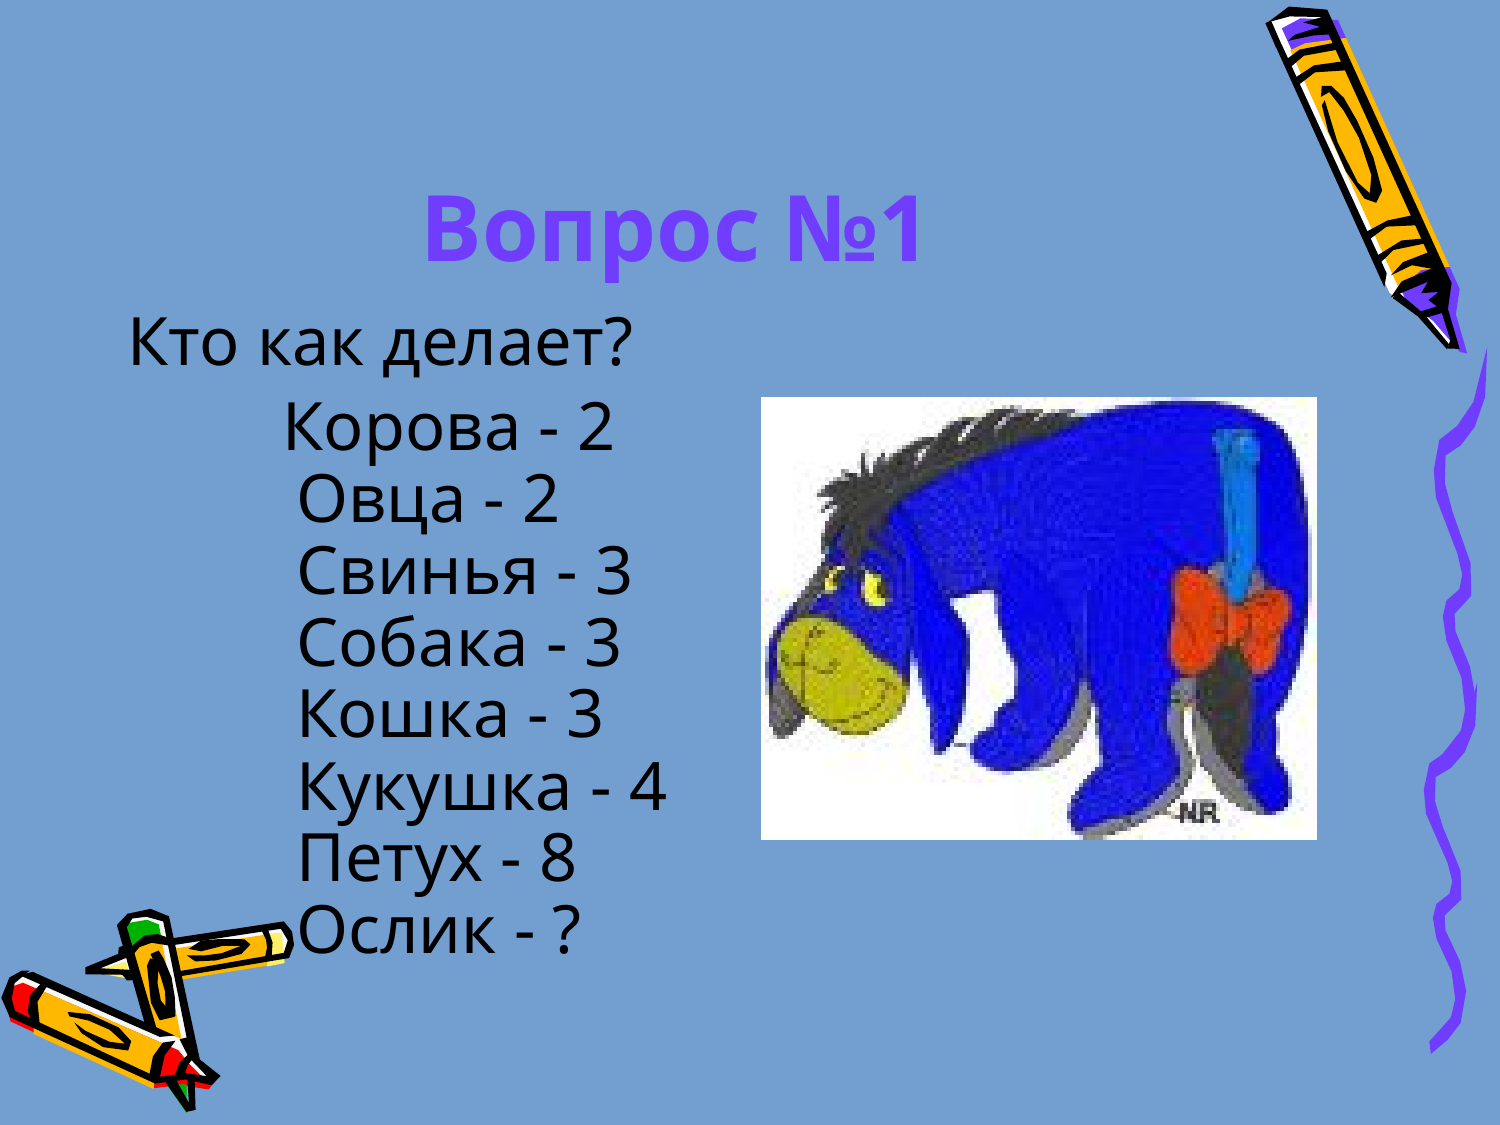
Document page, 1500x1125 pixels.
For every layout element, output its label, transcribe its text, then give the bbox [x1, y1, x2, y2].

picture [761, 396, 1318, 840]
list Кто как делает? Корова - 2 Овца - 2 Свинья - 3 Собака - 3 Кошка - 3 Кукушка - 4 Петух - 8 Ослик - ? [112, 299, 1376, 901]
title Вопрос №1 [112, 24, 1240, 288]
